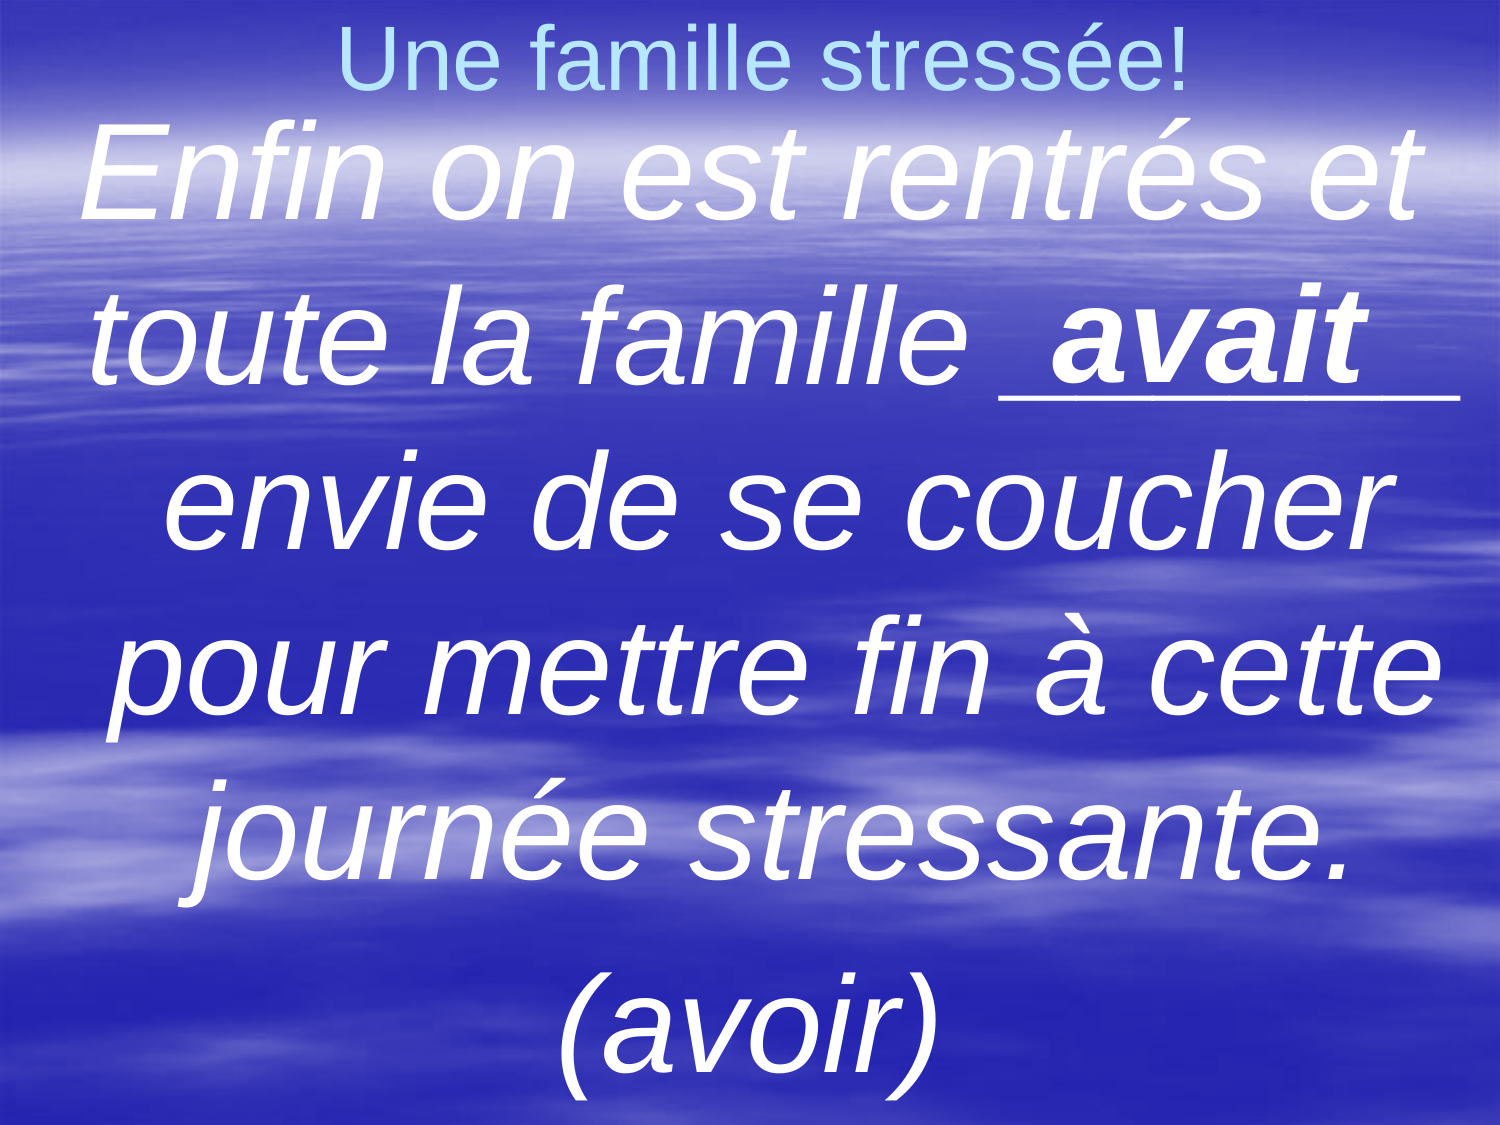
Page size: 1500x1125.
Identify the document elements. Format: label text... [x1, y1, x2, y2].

list Enfin on est rentrés et toute la famille ______ envie de se coucher pour mettre fin à cette journée stressante. (avoir) [0, 75, 1500, 825]
title Une famille stressée! [66, 0, 1463, 75]
text_box avait [1037, 237, 1500, 455]
